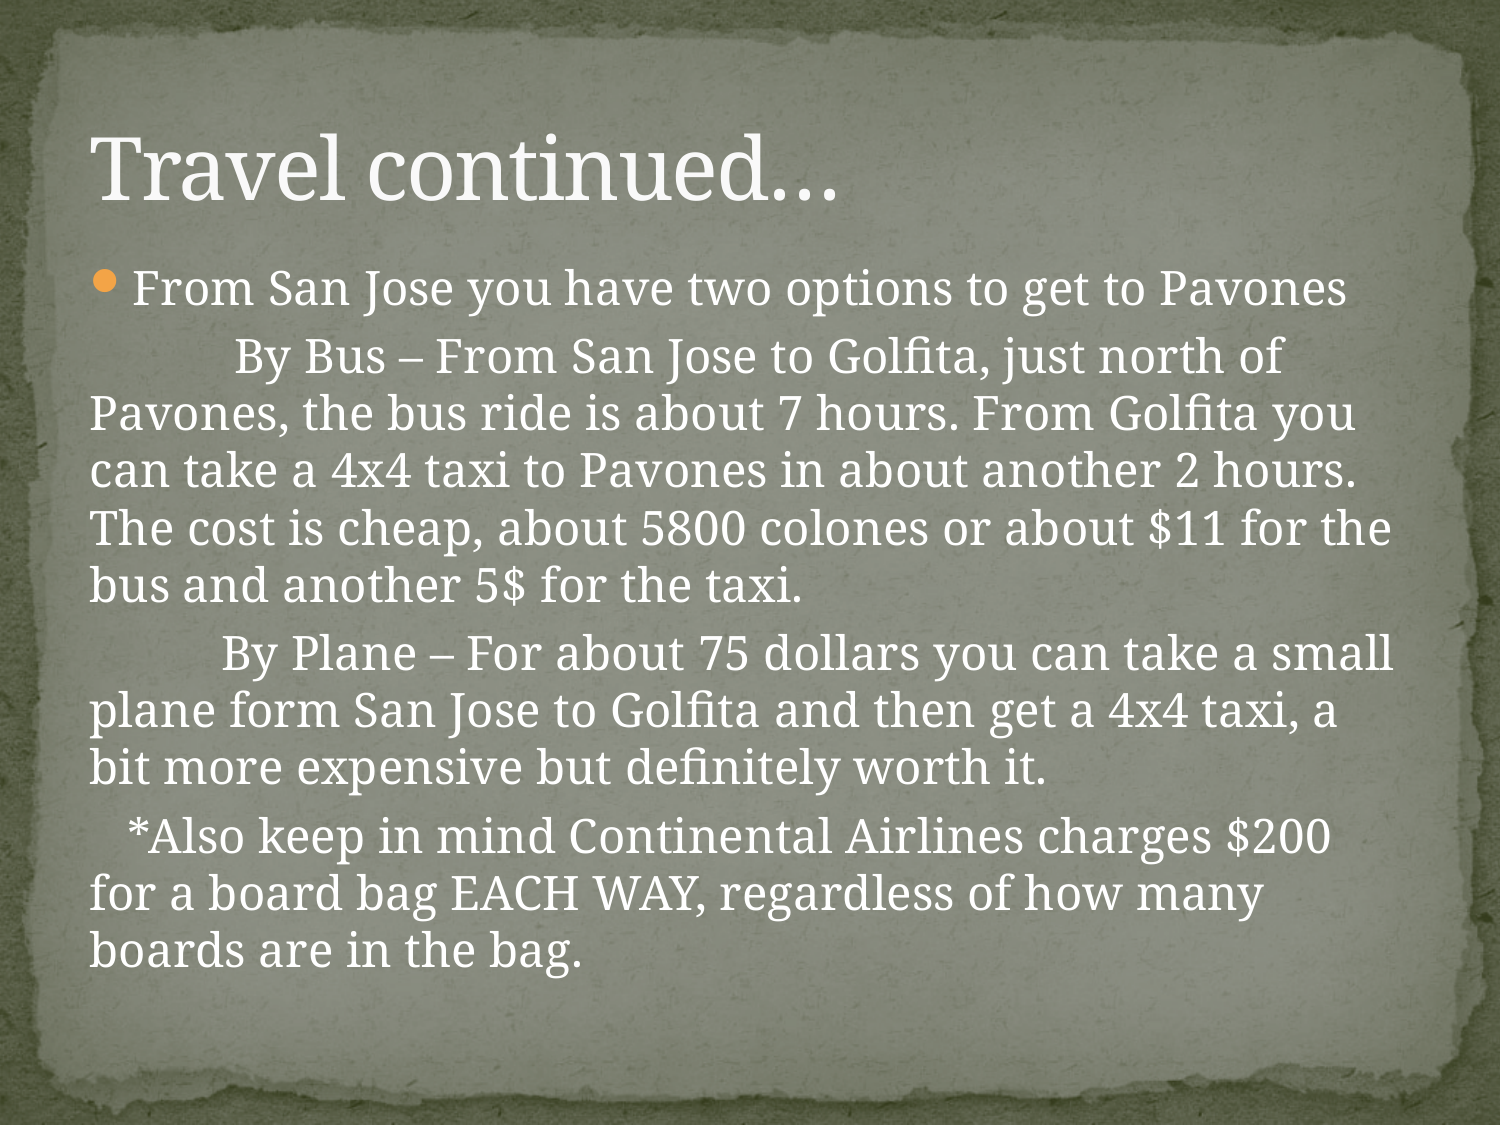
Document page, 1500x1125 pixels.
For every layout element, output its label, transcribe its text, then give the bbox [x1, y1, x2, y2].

list From San Jose you have two options to get to Pavones By Bus – From San Jose to Golfita, just north of Pavones, the bus ride is about 7 hours. From Golfita you can take a 4x4 taxi to Pavones in about another 2 hours. The cost is cheap, about 5800 colones or about $11 for the bus and another 5$ for the taxi. By Plane – For about 75 dollars you can take a small plane form San Jose to Golfita and then get a 4x4 taxi, a bit more expensive but definitely worth it. *Also keep in mind Continental Airlines charges $200 for a board bag EACH WAY, regardless of how many boards are in the bag. [75, 249, 1425, 1000]
title Travel continued… [74, 24, 1425, 225]
